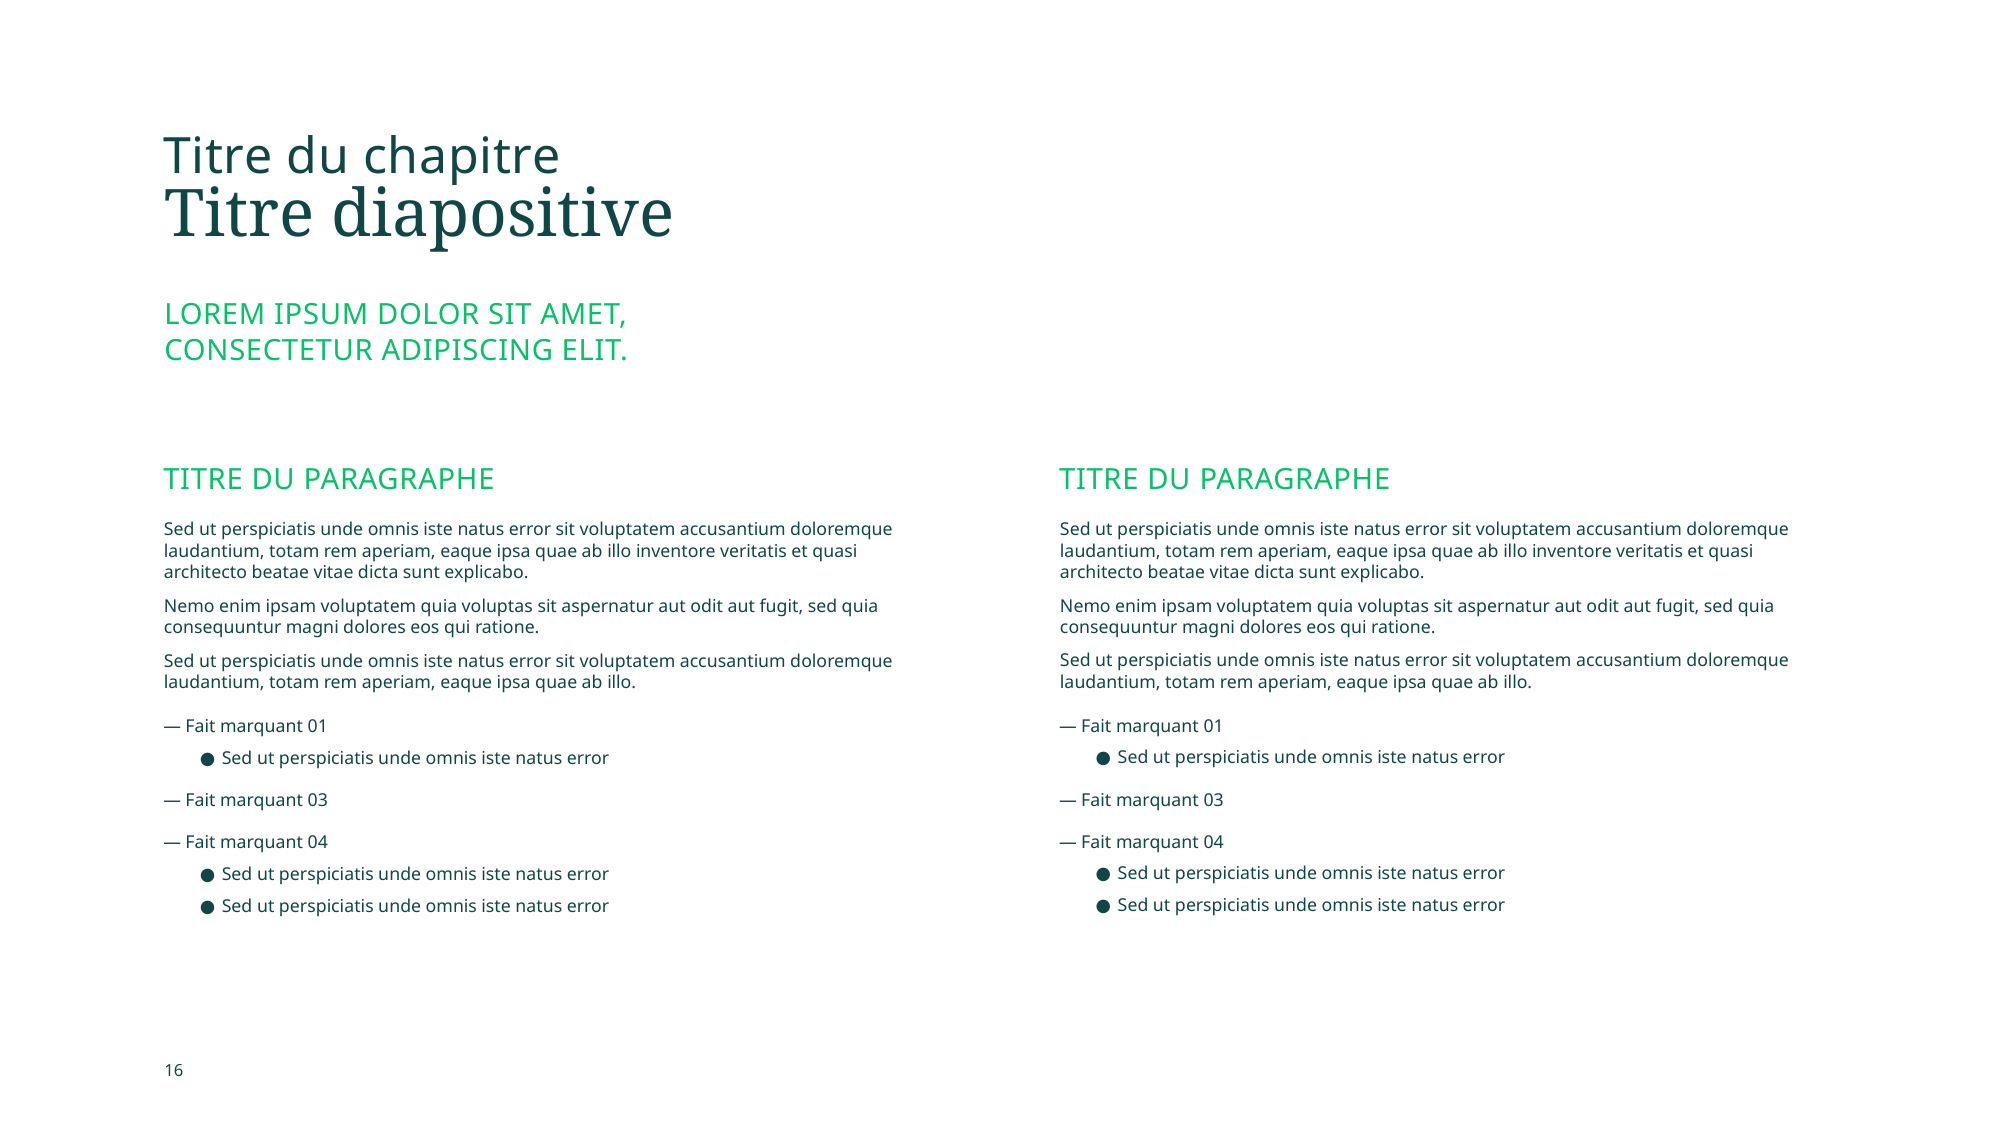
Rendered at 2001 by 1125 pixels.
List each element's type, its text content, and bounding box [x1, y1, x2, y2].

list LOREM IPSUM DOLOR SIT AMET, CONSECTETUR ADIPISCING ELIT. [164, 295, 1837, 325]
title Titre diapositive [164, 180, 1837, 252]
slide_number 16 [164, 1060, 202, 1081]
list TITRE DU PARAGRAPHE Sed ut perspiciatis unde omnis iste natus error sit voluptatem accusantium doloremque laudantium, totam rem aperiam, eaque ipsa quae ab illo inventore veritatis et quasi architecto beatae vitae dicta sunt explicabo. Nemo enim ipsam voluptatem quia voluptas sit aspernatur aut odit aut fugit, sed quia consequuntur magni dolores eos qui ratione. Sed ut perspiciatis unde omnis iste natus error sit voluptatem accusantium doloremque laudantium, totam rem aperiam, eaque ipsa quae ab illo. Fait marquant 01 Sed ut perspiciatis unde omnis iste natus error Fait marquant 03 Fait marquant 04 Sed ut perspiciatis unde omnis iste natus error Sed ut perspiciatis unde omnis iste natus error [1059, 460, 1837, 995]
list TITRE DU PARAGRAPHE Sed ut perspiciatis unde omnis iste natus error sit voluptatem accusantium doloremque laudantium, totam rem aperiam, eaque ipsa quae ab illo inventore veritatis et quasi architecto beatae vitae dicta sunt explicabo. Nemo enim ipsam voluptatem quia voluptas sit aspernatur aut odit aut fugit, sed quia consequuntur magni dolores eos qui ratione. Sed ut perspiciatis unde omnis iste natus error sit voluptatem accusantium doloremque laudantium, totam rem aperiam, eaque ipsa quae ab illo. Fait marquant 01 Sed ut perspiciatis unde omnis iste natus error Fait marquant 03 Fait marquant 04 Sed ut perspiciatis unde omnis iste natus error Sed ut perspiciatis unde omnis iste natus error [163, 460, 941, 996]
list Titre du chapitre [163, 123, 1836, 184]
